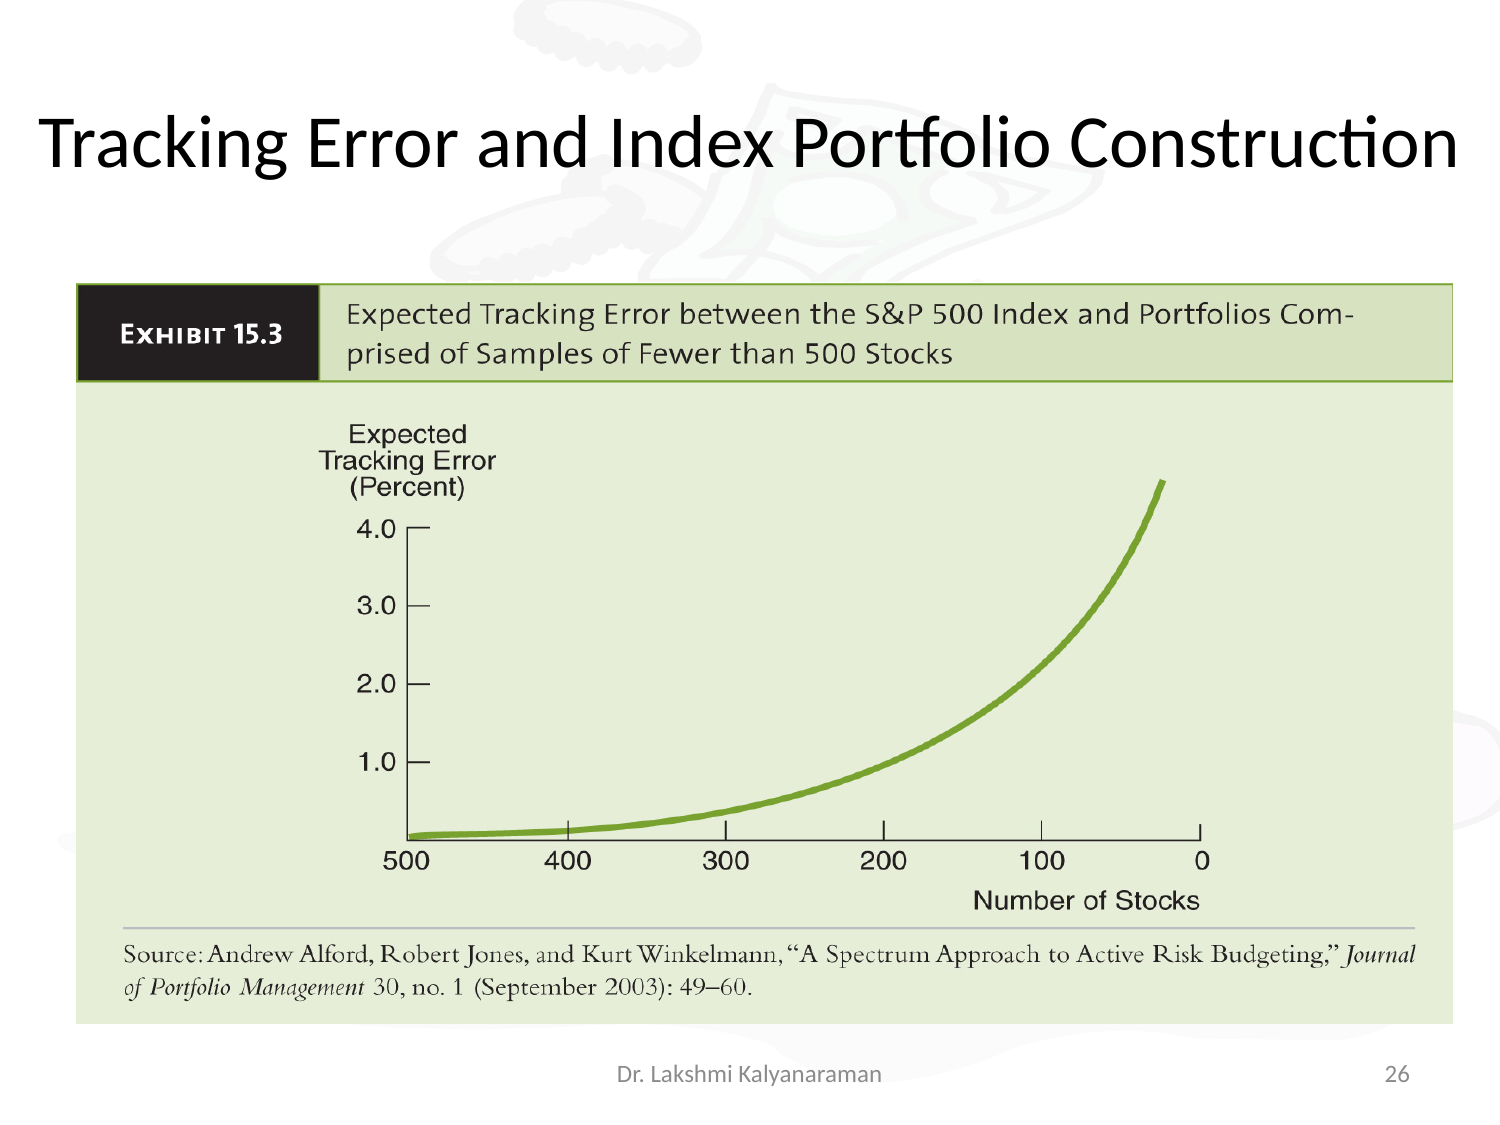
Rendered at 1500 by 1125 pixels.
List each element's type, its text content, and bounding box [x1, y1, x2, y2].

footer Dr. Lakshmi Kalyanaraman [512, 1042, 988, 1103]
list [76, 282, 1453, 1024]
slide_number 26 [1074, 1042, 1425, 1103]
title Tracking Error and Index Portfolio Construction [0, 42, 1500, 232]
